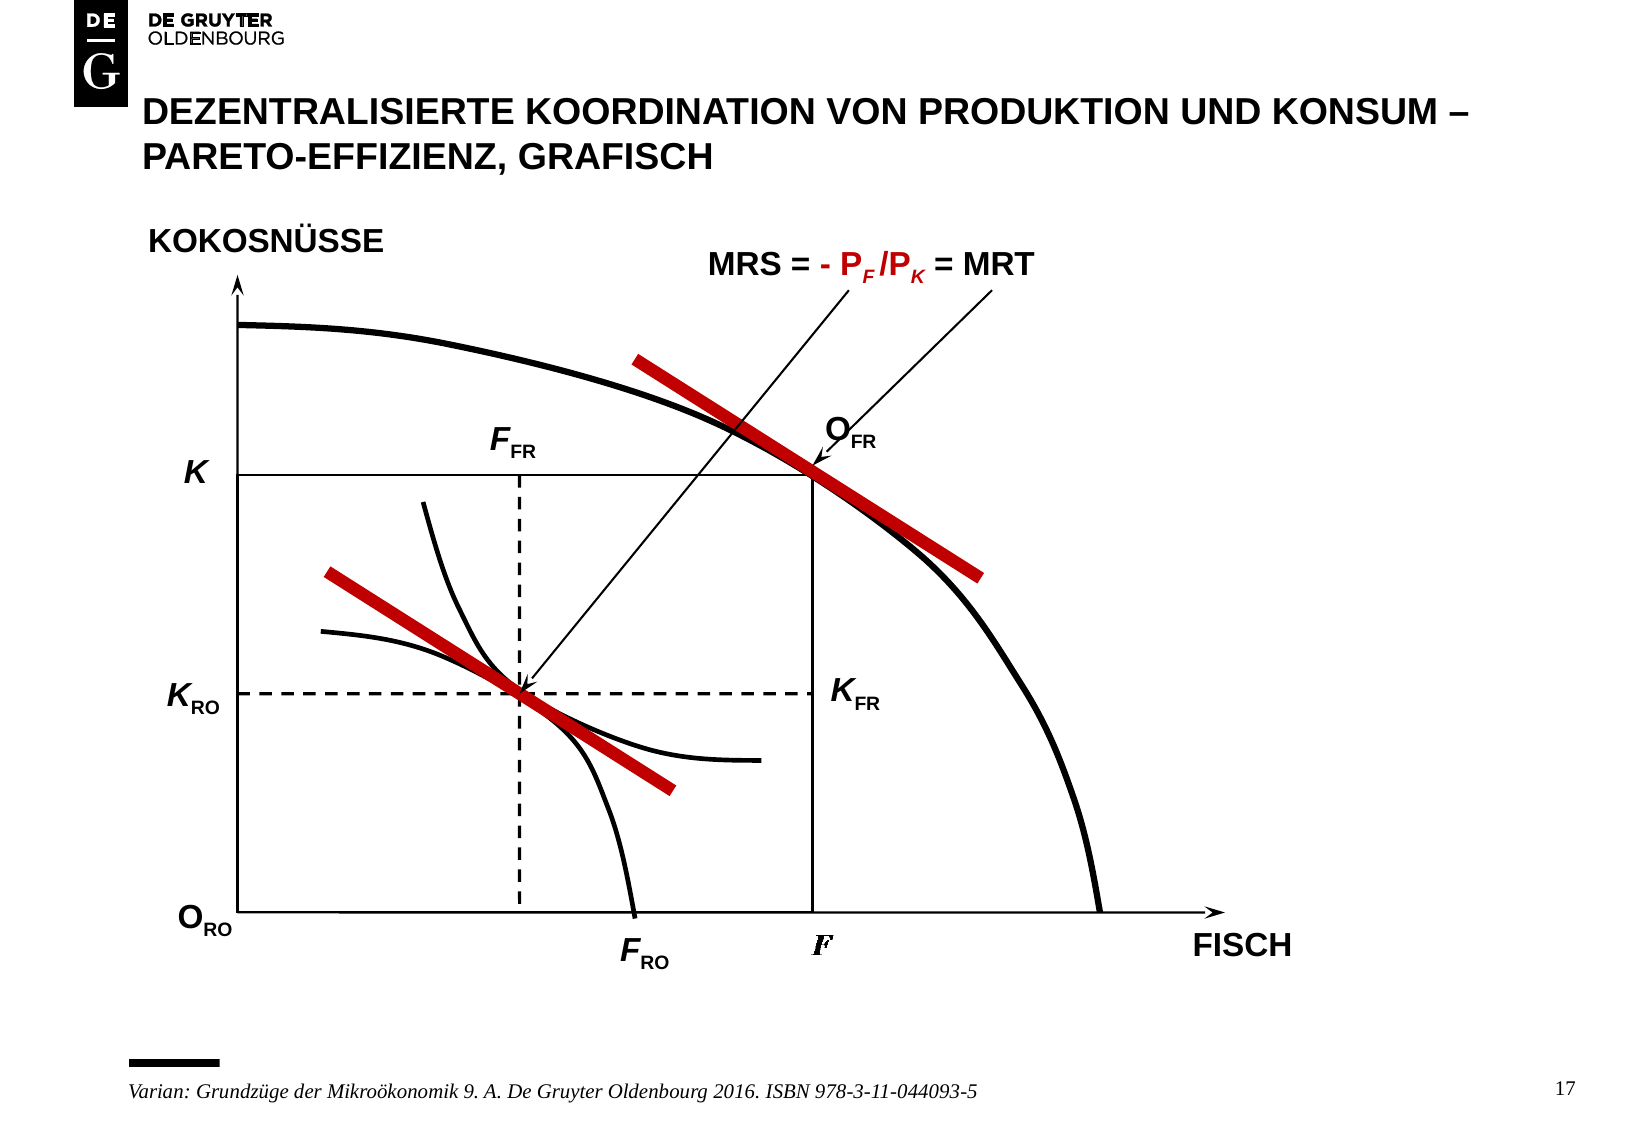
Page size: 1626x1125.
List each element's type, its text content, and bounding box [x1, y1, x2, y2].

text_box MRS = - PF /PK = MRT [693, 234, 1050, 295]
text_box [812, 446, 832, 466]
text_box [517, 581, 813, 912]
text_box [423, 501, 762, 761]
text_box [519, 673, 538, 694]
title DEZENTRALISIERTE KOORDINATION VON PRODUKTION UND KONSUM – PARETO-EFFIZIENZ, GRAFISCH [142, 86, 1569, 190]
text_box FRO [605, 920, 685, 982]
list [807, 930, 838, 959]
slide_number 17 [1554, 1074, 1614, 1104]
text_box K [168, 442, 223, 498]
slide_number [128, 1077, 1539, 1108]
text_box KRO [152, 665, 235, 727]
text_box [613, 432, 1100, 913]
text_box OFR [810, 399, 892, 461]
text_box KOKOSNÜSSE [133, 211, 400, 267]
text_box FFR [475, 409, 552, 470]
text_box FISCH [1177, 915, 1308, 971]
text_box ORO [162, 887, 248, 948]
text_box [231, 274, 244, 296]
text_box [237, 324, 733, 580]
text_box KFR [815, 660, 896, 722]
text_box [320, 631, 636, 919]
text_box [1204, 906, 1225, 915]
text_box [238, 474, 626, 912]
